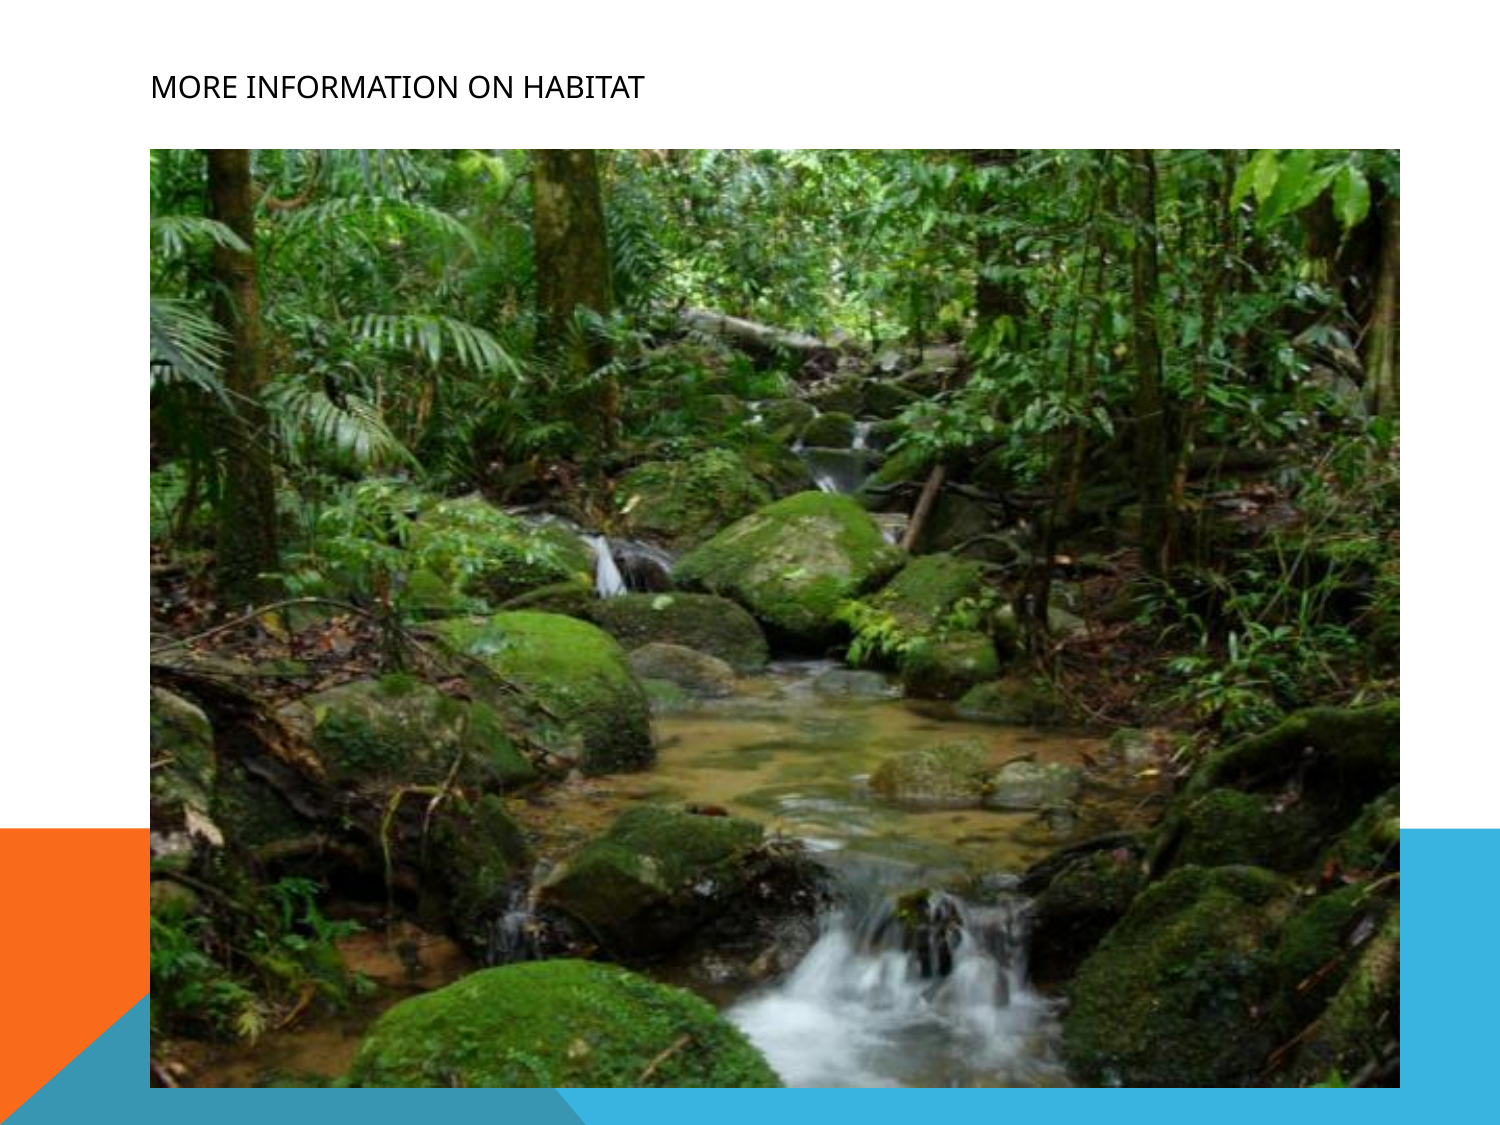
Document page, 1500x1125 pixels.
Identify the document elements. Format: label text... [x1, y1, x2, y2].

picture [149, 149, 1401, 1088]
title More Information on Habitat [135, 60, 1369, 150]
